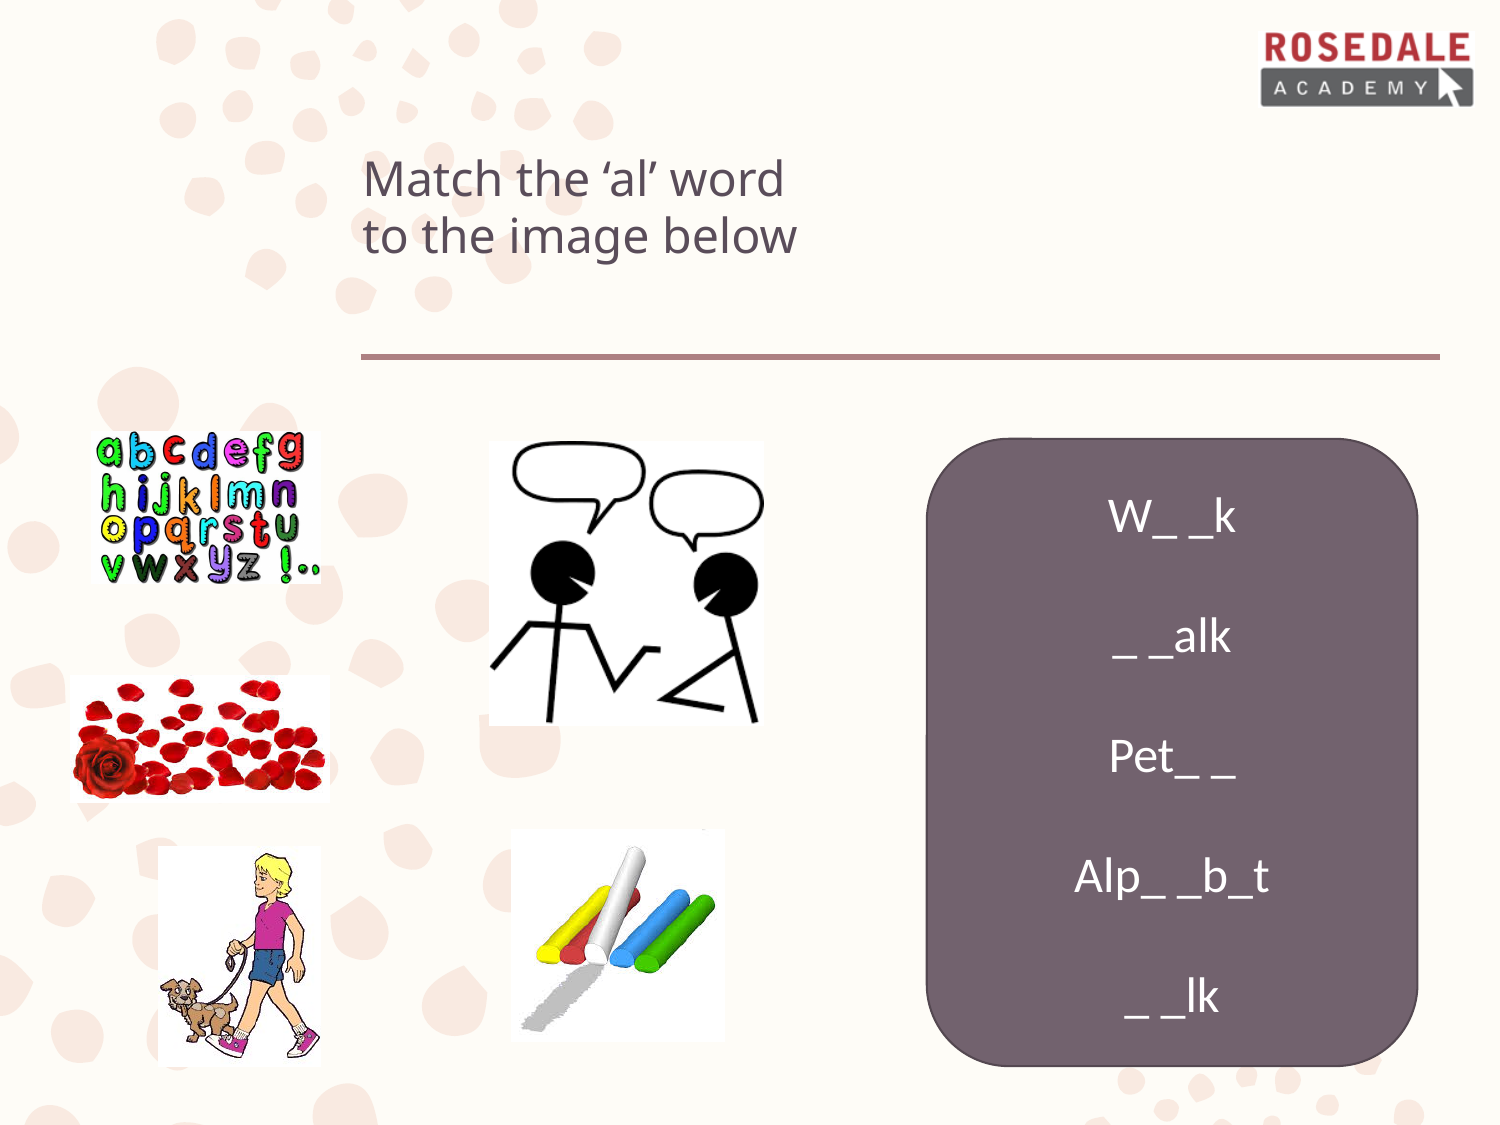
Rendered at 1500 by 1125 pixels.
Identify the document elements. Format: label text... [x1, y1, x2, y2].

picture [489, 441, 765, 726]
picture [1258, 31, 1475, 109]
picture [511, 829, 725, 1042]
picture [91, 431, 321, 584]
picture [69, 675, 330, 803]
title Match the ‘al’ word to the image below [347, 142, 1475, 274]
picture [158, 846, 321, 1067]
text_box W_ _k _ _alk Pet_ _ Alp_ _b_t _ _lk [925, 437, 1419, 1068]
